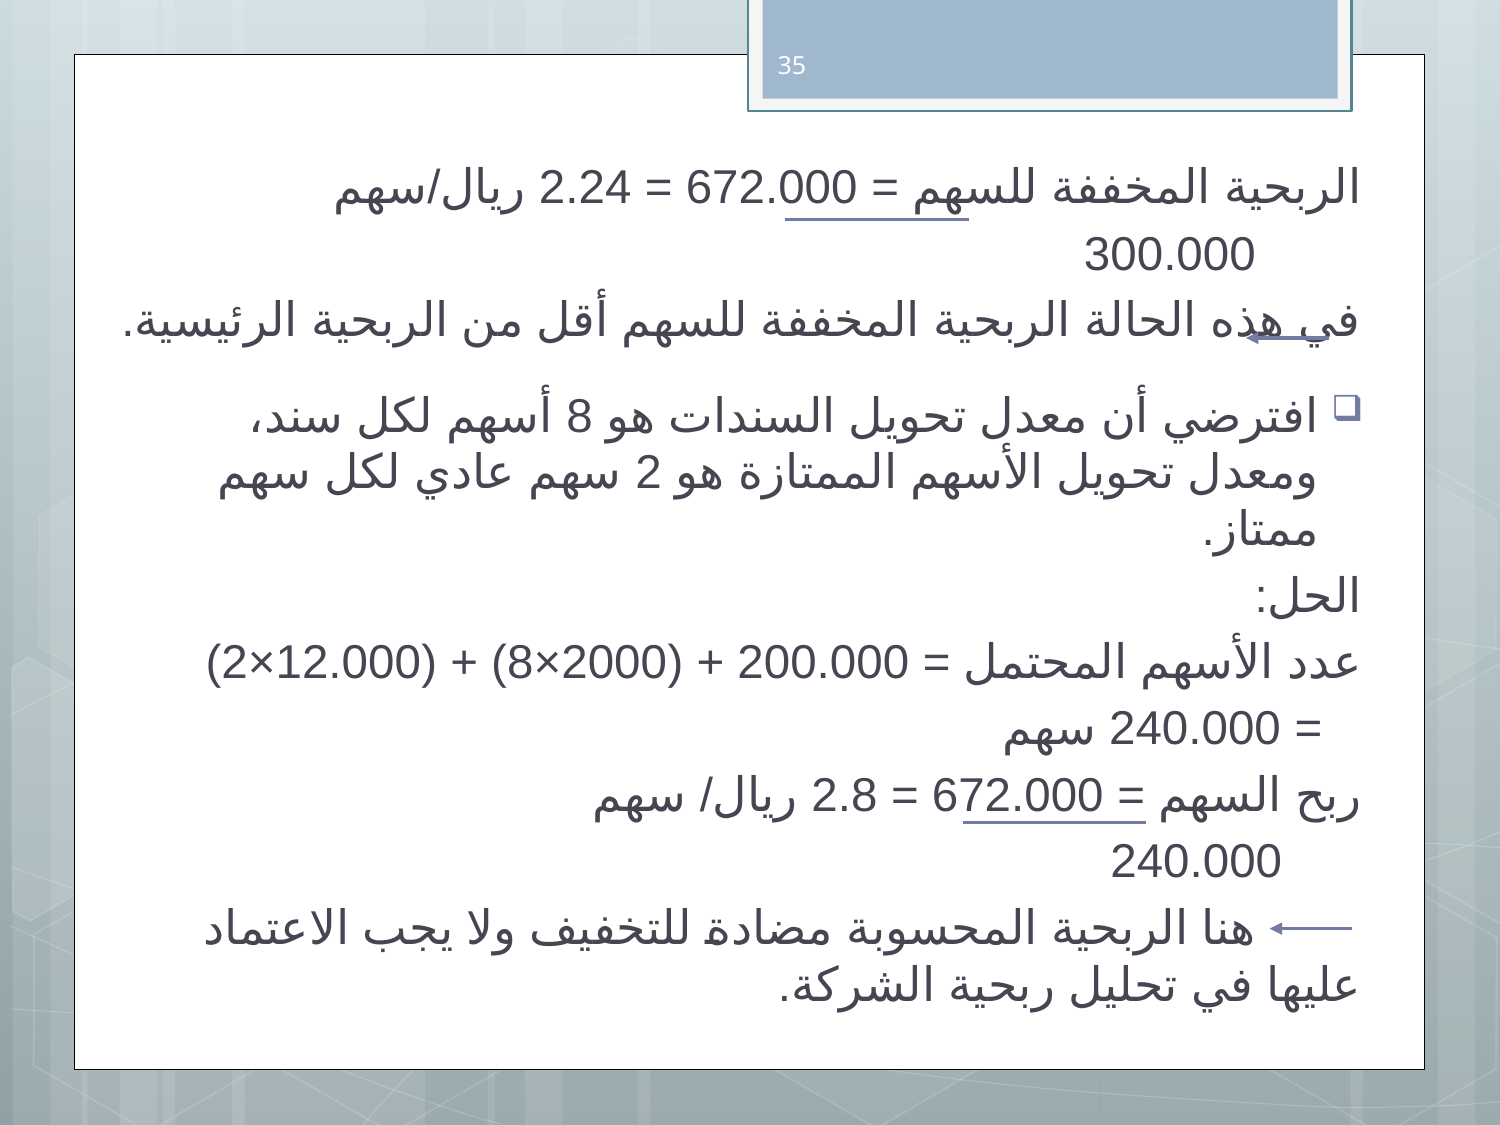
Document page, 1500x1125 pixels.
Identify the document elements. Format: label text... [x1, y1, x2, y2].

slide_number 35 [762, 36, 982, 97]
list الربحية المخففة للسهم = 672.000 = 2.24 ريال/سهم 300.000 في هذه الحالة الربحية المخففة للسهم أقل من الربحية الرئيسية. افترضي أن معدل تحويل السندات هو 8 أسهم لكل سند، ومعدل تحويل الأسهم الممتازة هو 2 سهم عادي لكل سهم ممتاز. الحل: عدد الأسهم المحتمل = 200.000 + (2000×8) + (12.000×2) = 240.000 سهم ربح السهم = 672.000 = 2.8 ريال/ سهم 240.000 هنا الربحية المحسوبة مضادة للتخفيف ولا يجب الاعتماد عليها في تحليل ربحية الشركة. [99, 149, 1388, 1035]
